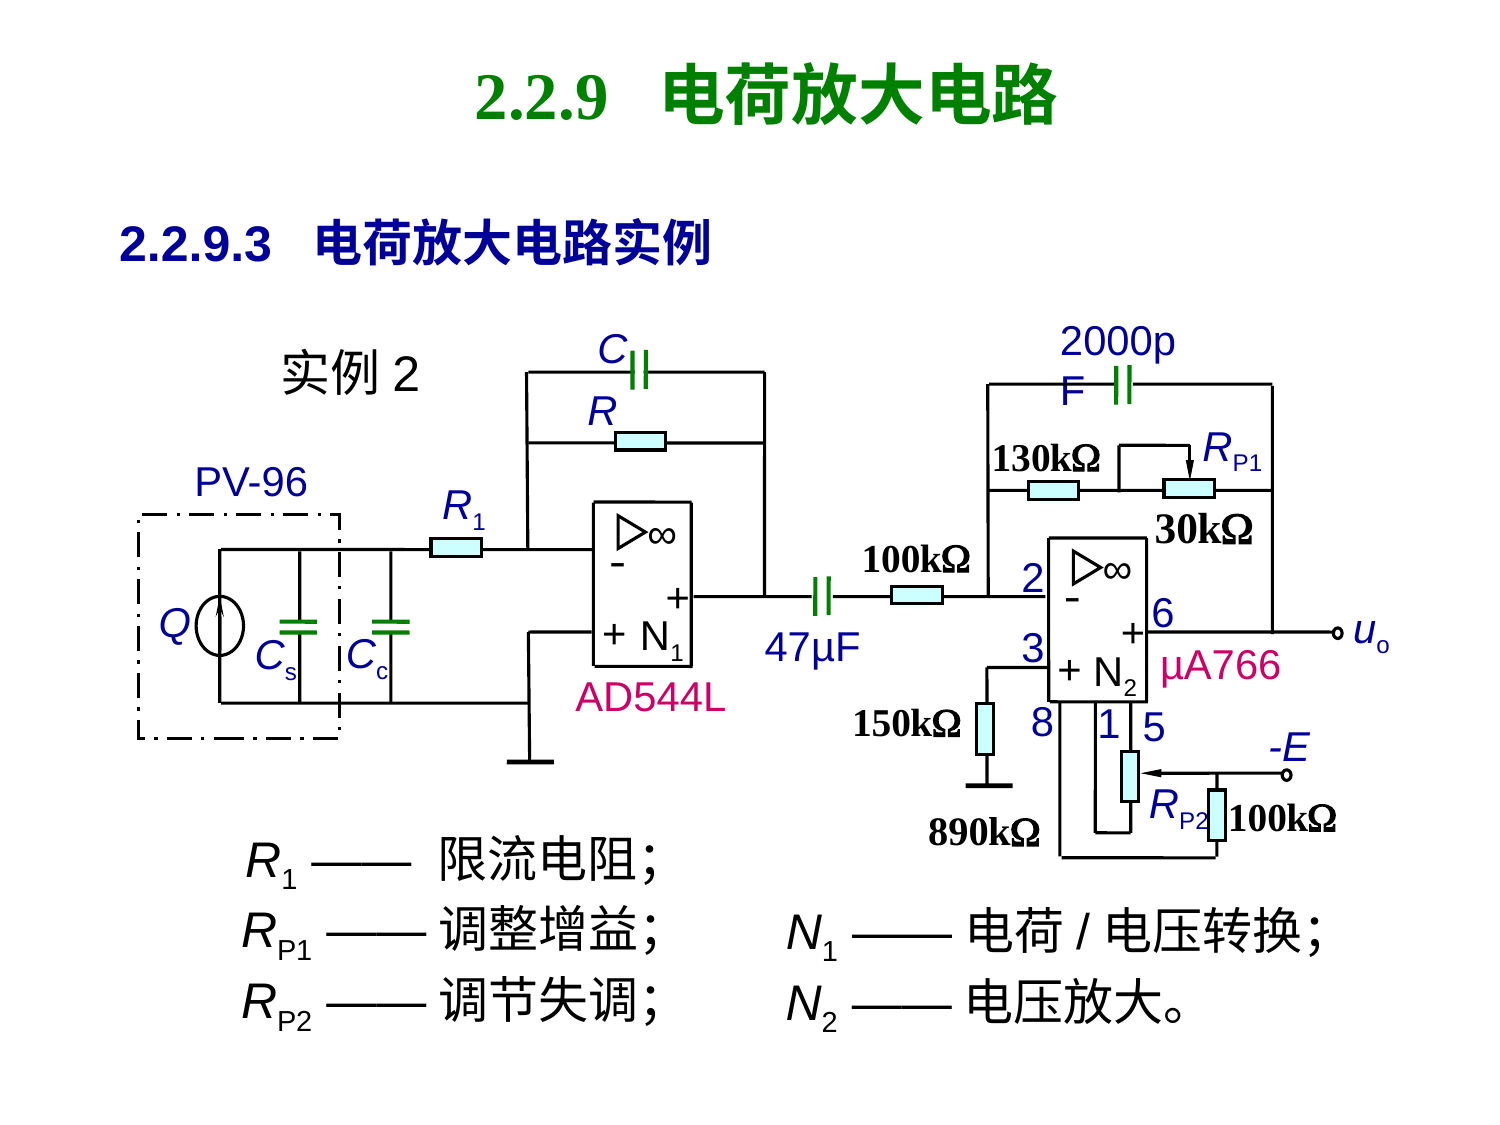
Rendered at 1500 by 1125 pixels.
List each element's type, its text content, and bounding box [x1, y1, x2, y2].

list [923, 810, 1049, 855]
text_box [988, 437, 1108, 480]
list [1224, 797, 1344, 841]
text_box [858, 538, 978, 581]
text_box [138, 514, 215, 739]
title 2.2.9 电荷放大电路 [74, 44, 1426, 233]
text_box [220, 313, 1412, 763]
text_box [225, 805, 798, 1029]
text_box -E [1268, 771, 1327, 791]
text_box 2.2.9.3 电荷放大电路实例 [104, 191, 1463, 311]
text_box [1208, 790, 1226, 841]
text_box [714, 877, 1412, 1031]
text_box [1121, 771, 1139, 802]
text_box PV-96 [194, 454, 215, 515]
text_box [1140, 771, 1216, 777]
text_box RP2 [1148, 777, 1237, 837]
